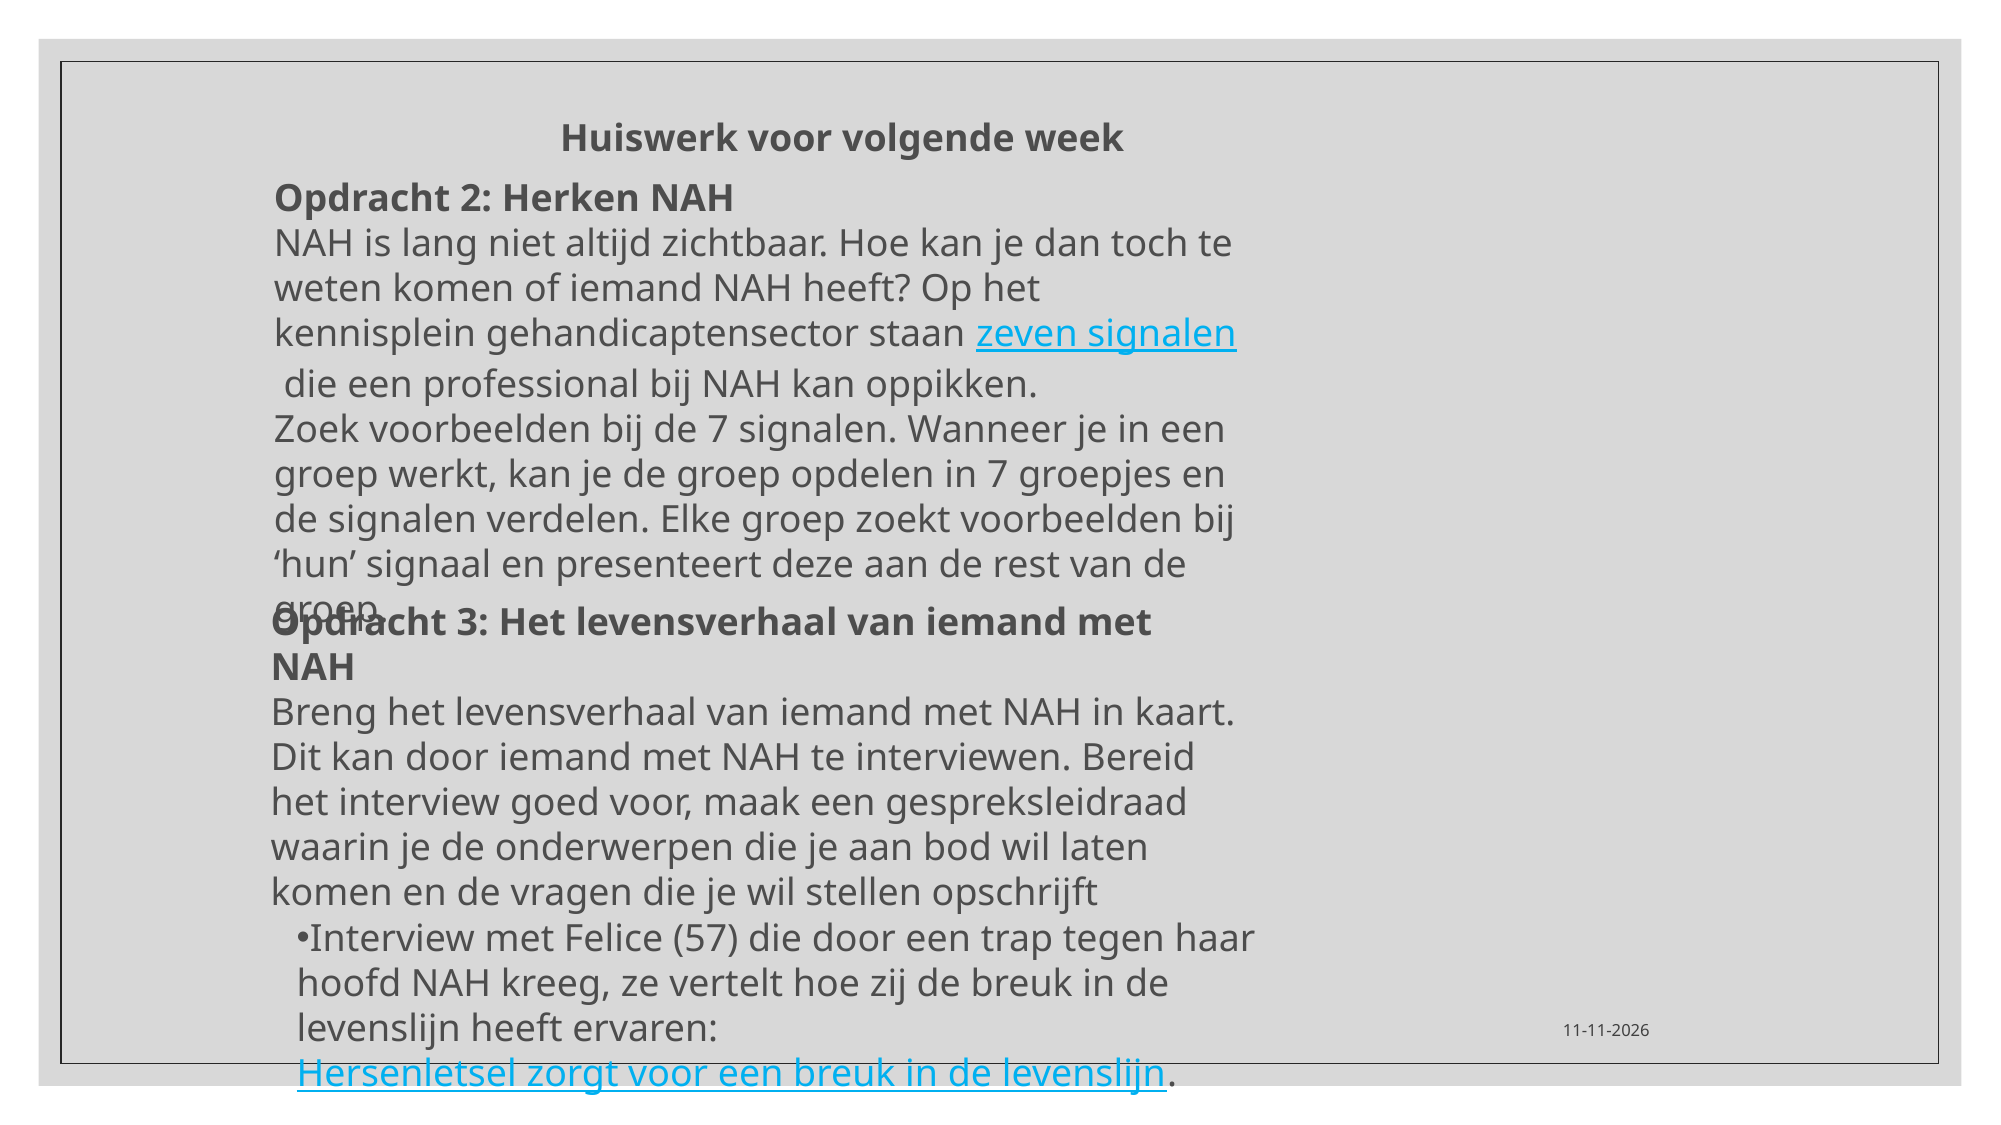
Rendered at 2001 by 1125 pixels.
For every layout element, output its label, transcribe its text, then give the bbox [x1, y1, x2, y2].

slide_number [1282, 990, 1665, 1050]
text_box Huiswerk voor volgende week [342, 106, 1343, 166]
text_box Interview met Felice (57) die door een trap tegen haar hoofd NAH kreeg, ze vertelt hoe zij de breuk in de levenslijn heeft ervaren: Hersenletsel zorgt voor een breuk in de levenslijn. [281, 906, 1282, 1108]
text_box Opdracht 3: Het levensverhaal van iemand met NAH Breng het levensverhaal van iemand met NAH in kaart. Dit kan door iemand met NAH te interviewen. Bereid het interview goed voor, maak een gespreksleidraad waarin je de onderwerpen die je aan bod wil laten komen en de vragen die je wil stellen opschrijft [255, 590, 1256, 921]
text_box Opdracht 2: Herken NAH NAH is lang niet altijd zichtbaar. Hoe kan je dan toch te weten komen of iemand NAH heeft? Op het kennisplein gehandicaptensector staan zeven signalen die een professional bij NAH kan oppikken. Zoek voorbeelden bij de 7 signalen. Wanneer je in een groep werkt, kan je de groep opdelen in 7 groepjes en de signalen verdelen. Elke groep zoekt voorbeelden bij ‘hun’ signaal en presenteert deze aan de rest van de groep. [259, 166, 1252, 590]
